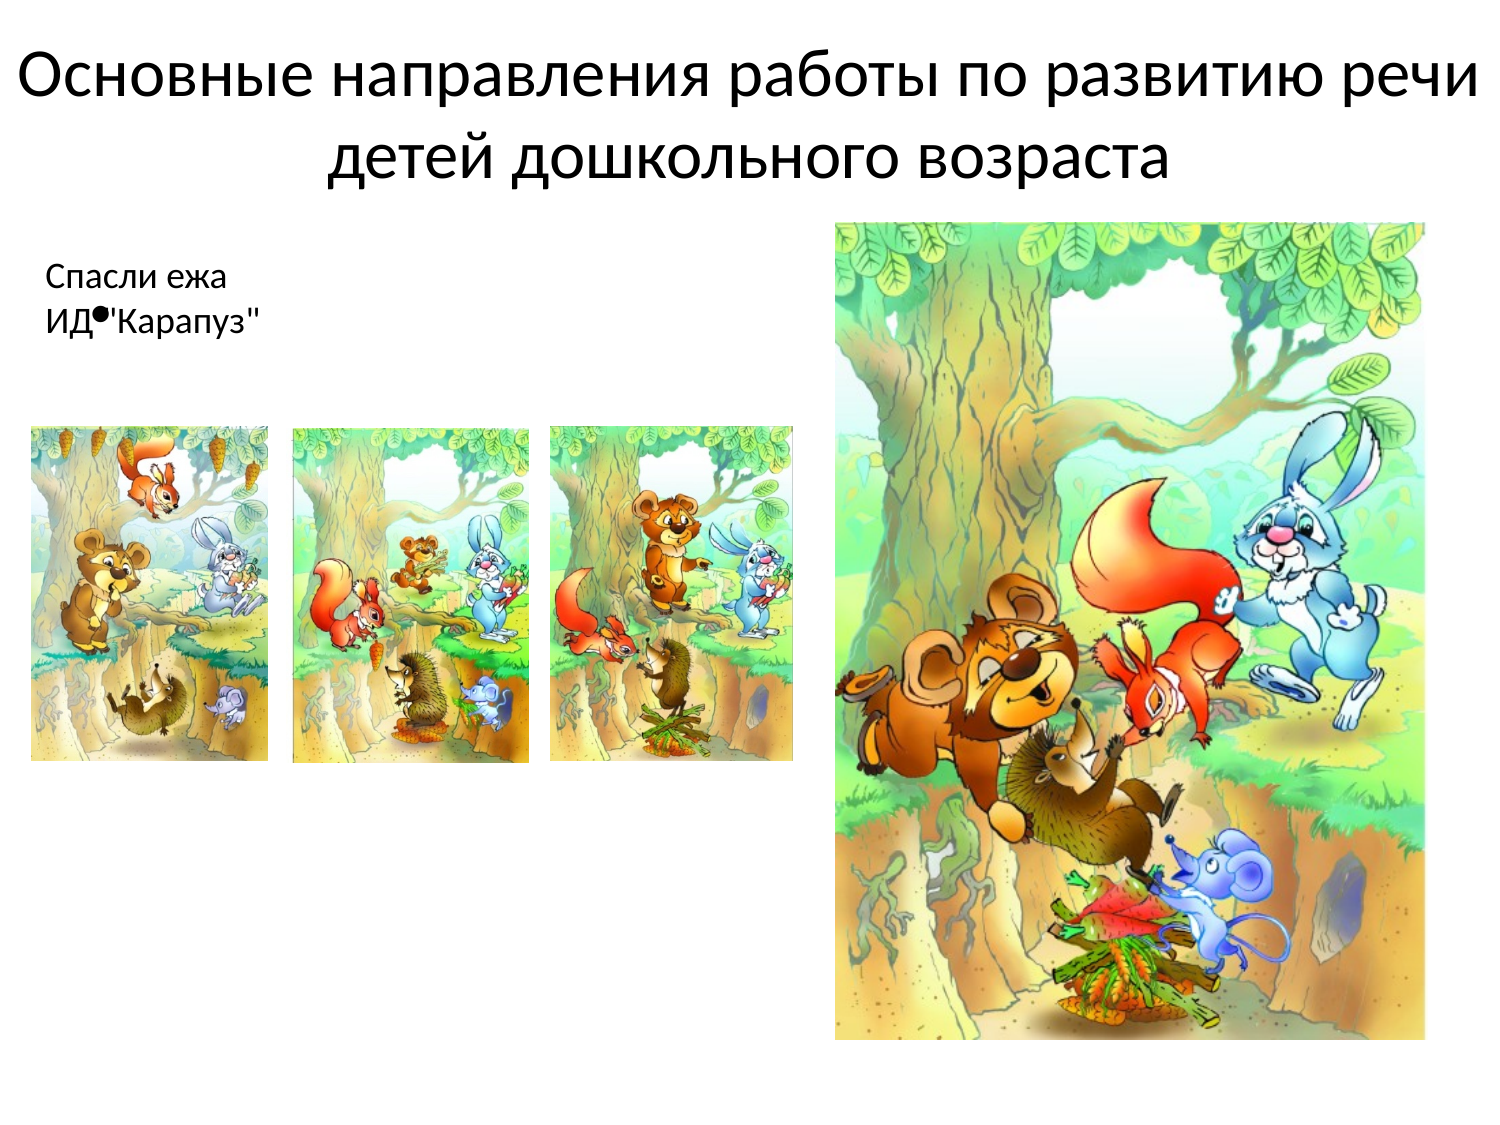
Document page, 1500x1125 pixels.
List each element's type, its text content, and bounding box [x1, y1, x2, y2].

picture [286, 428, 530, 764]
picture [550, 426, 793, 761]
picture [835, 222, 1428, 1040]
text_box Основные направления работы по развитию речи детей дошкольного возраста [10, 0, 1490, 215]
text_box Спасли ежа ИД "Карапуз" [32, 242, 302, 333]
picture [31, 426, 269, 761]
subtitle [74, 269, 830, 1013]
